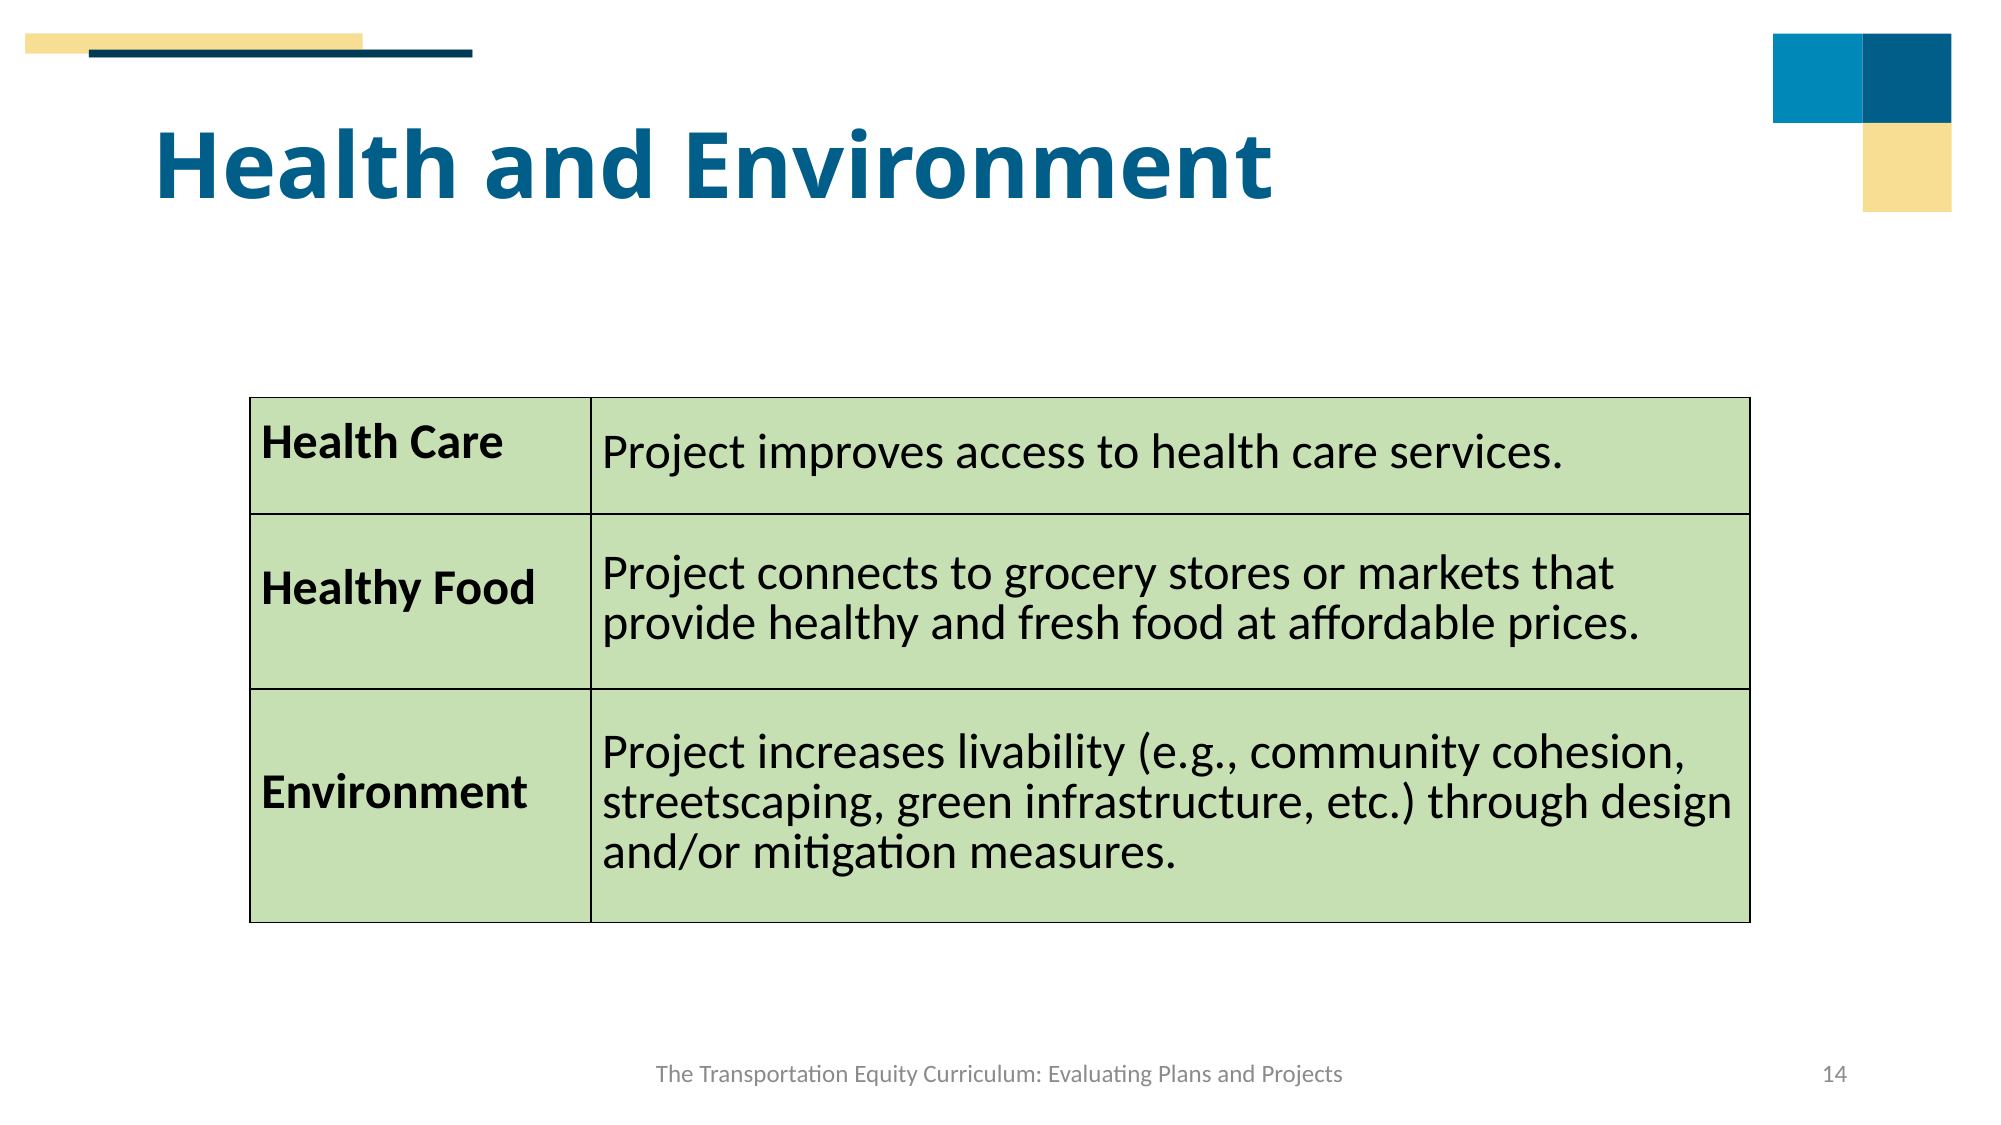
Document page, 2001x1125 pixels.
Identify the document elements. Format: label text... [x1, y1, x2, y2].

table_cell Project increases livability (e.g., community cohesion, streetscaping, green infrastructure, etc.) through design and/or mitigation measures. [592, 690, 1749, 922]
footer The Transportation Equity Curriculum: Evaluating Plans and Projects [638, 1042, 1362, 1103]
table_cell Environment [251, 690, 590, 922]
table_cell Project connects to grocery stores or markets that provide healthy and fresh food at affordable prices. [592, 515, 1749, 688]
slide_number 14 [1412, 1042, 1863, 1103]
table_cell Healthy Food [251, 515, 590, 688]
title Health and Environment [137, 59, 1863, 278]
table_header Health Care [251, 398, 590, 513]
table_header Project improves access to health care services. [592, 398, 1749, 513]
